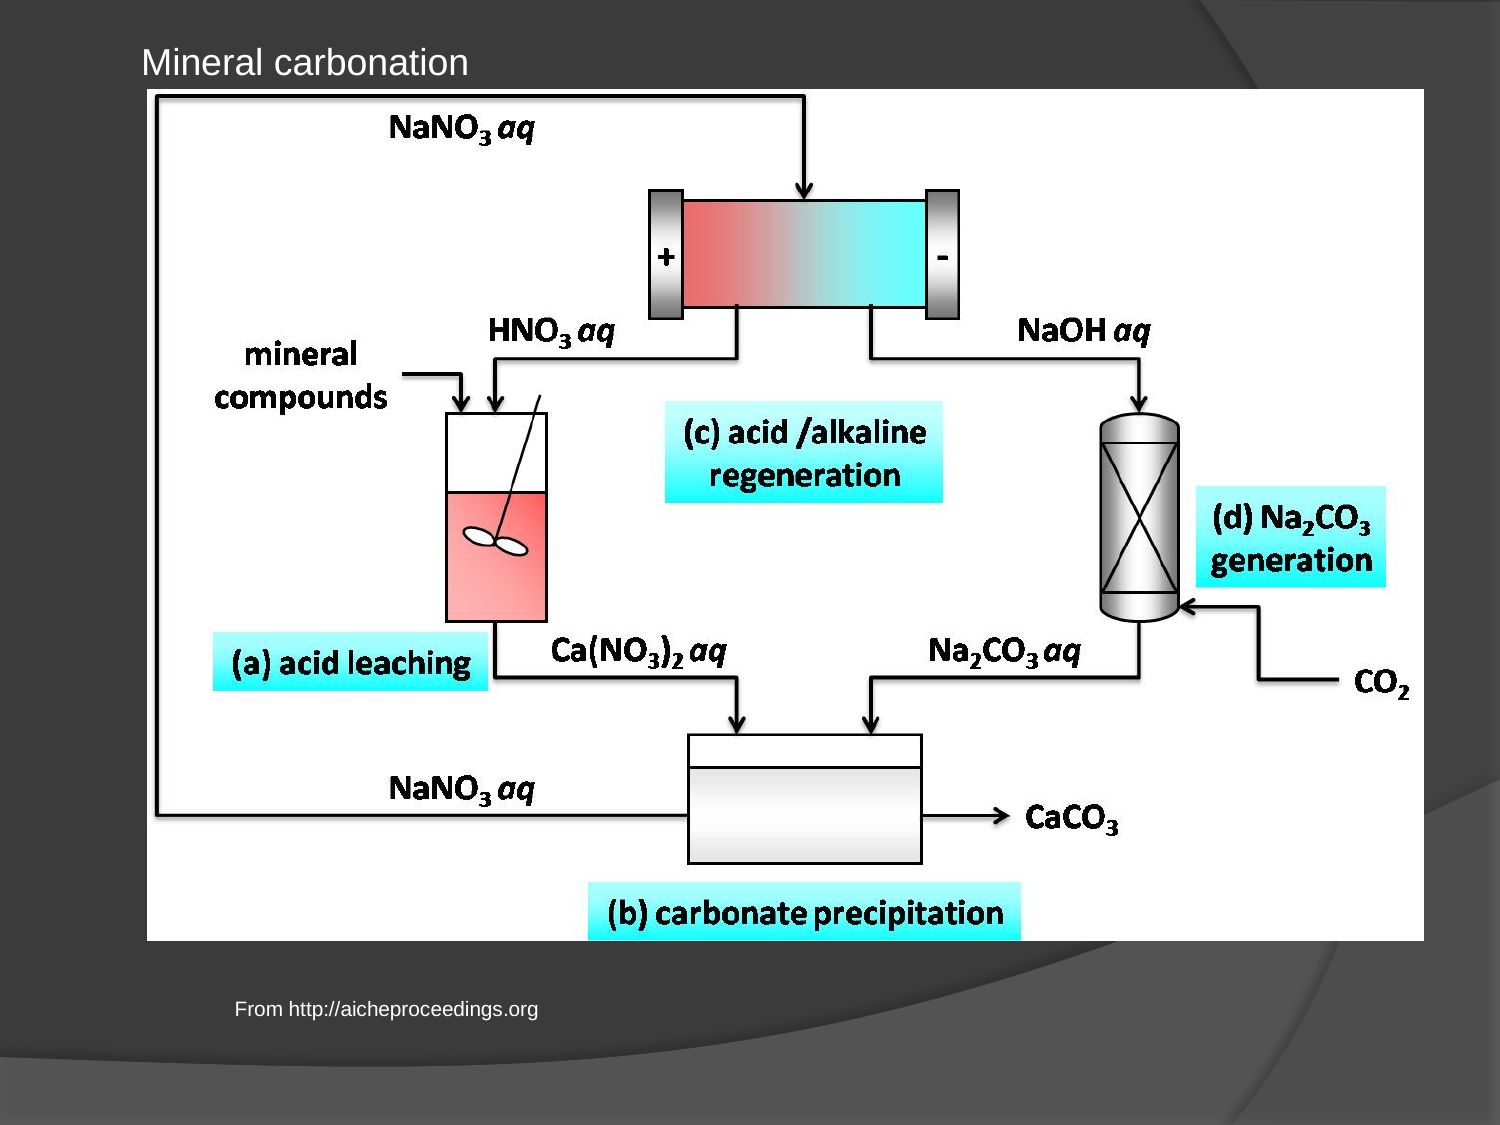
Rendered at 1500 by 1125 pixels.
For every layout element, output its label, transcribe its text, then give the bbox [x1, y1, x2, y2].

picture [147, 89, 1425, 941]
text_box Mineral carbonation [126, 30, 485, 91]
text_box From http://aicheproceedings.org [219, 987, 554, 1028]
